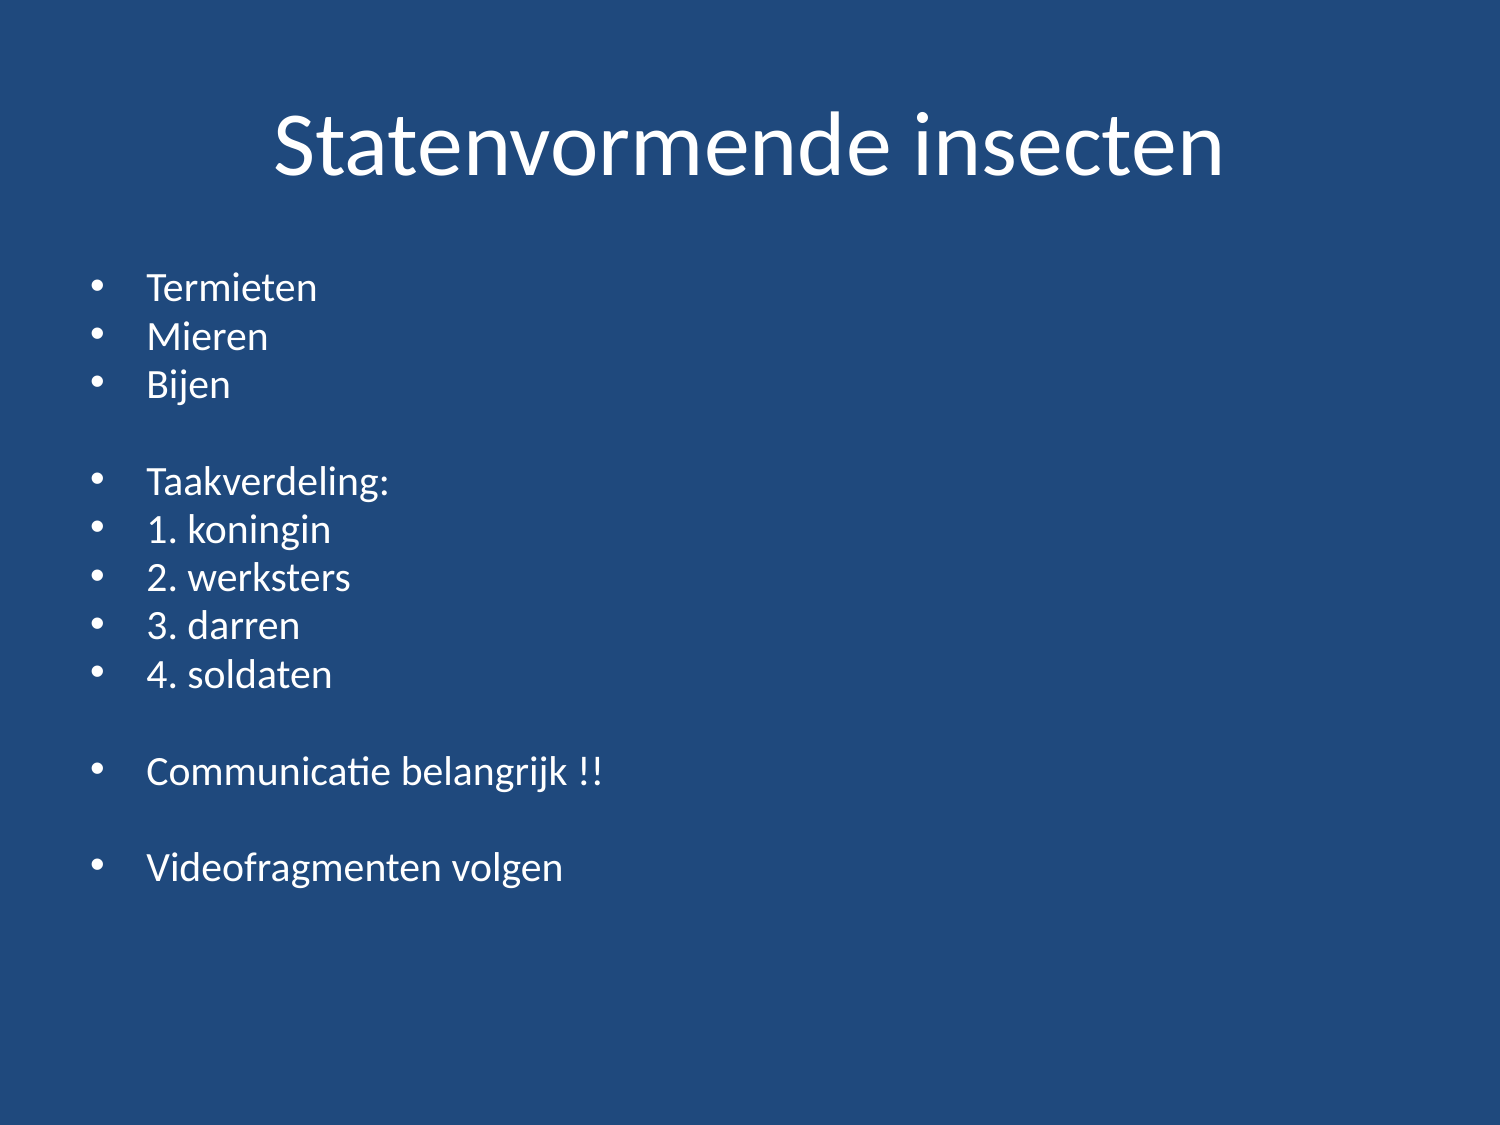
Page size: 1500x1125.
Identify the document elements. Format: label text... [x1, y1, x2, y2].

title Statenvormende insecten [75, 45, 1425, 233]
list Termieten Mieren Bijen Taakverdeling: 1. koningin 2. werksters 3. darren 4. soldaten Communicatie belangrijk !! Videofragmenten volgen [75, 262, 1425, 1005]
